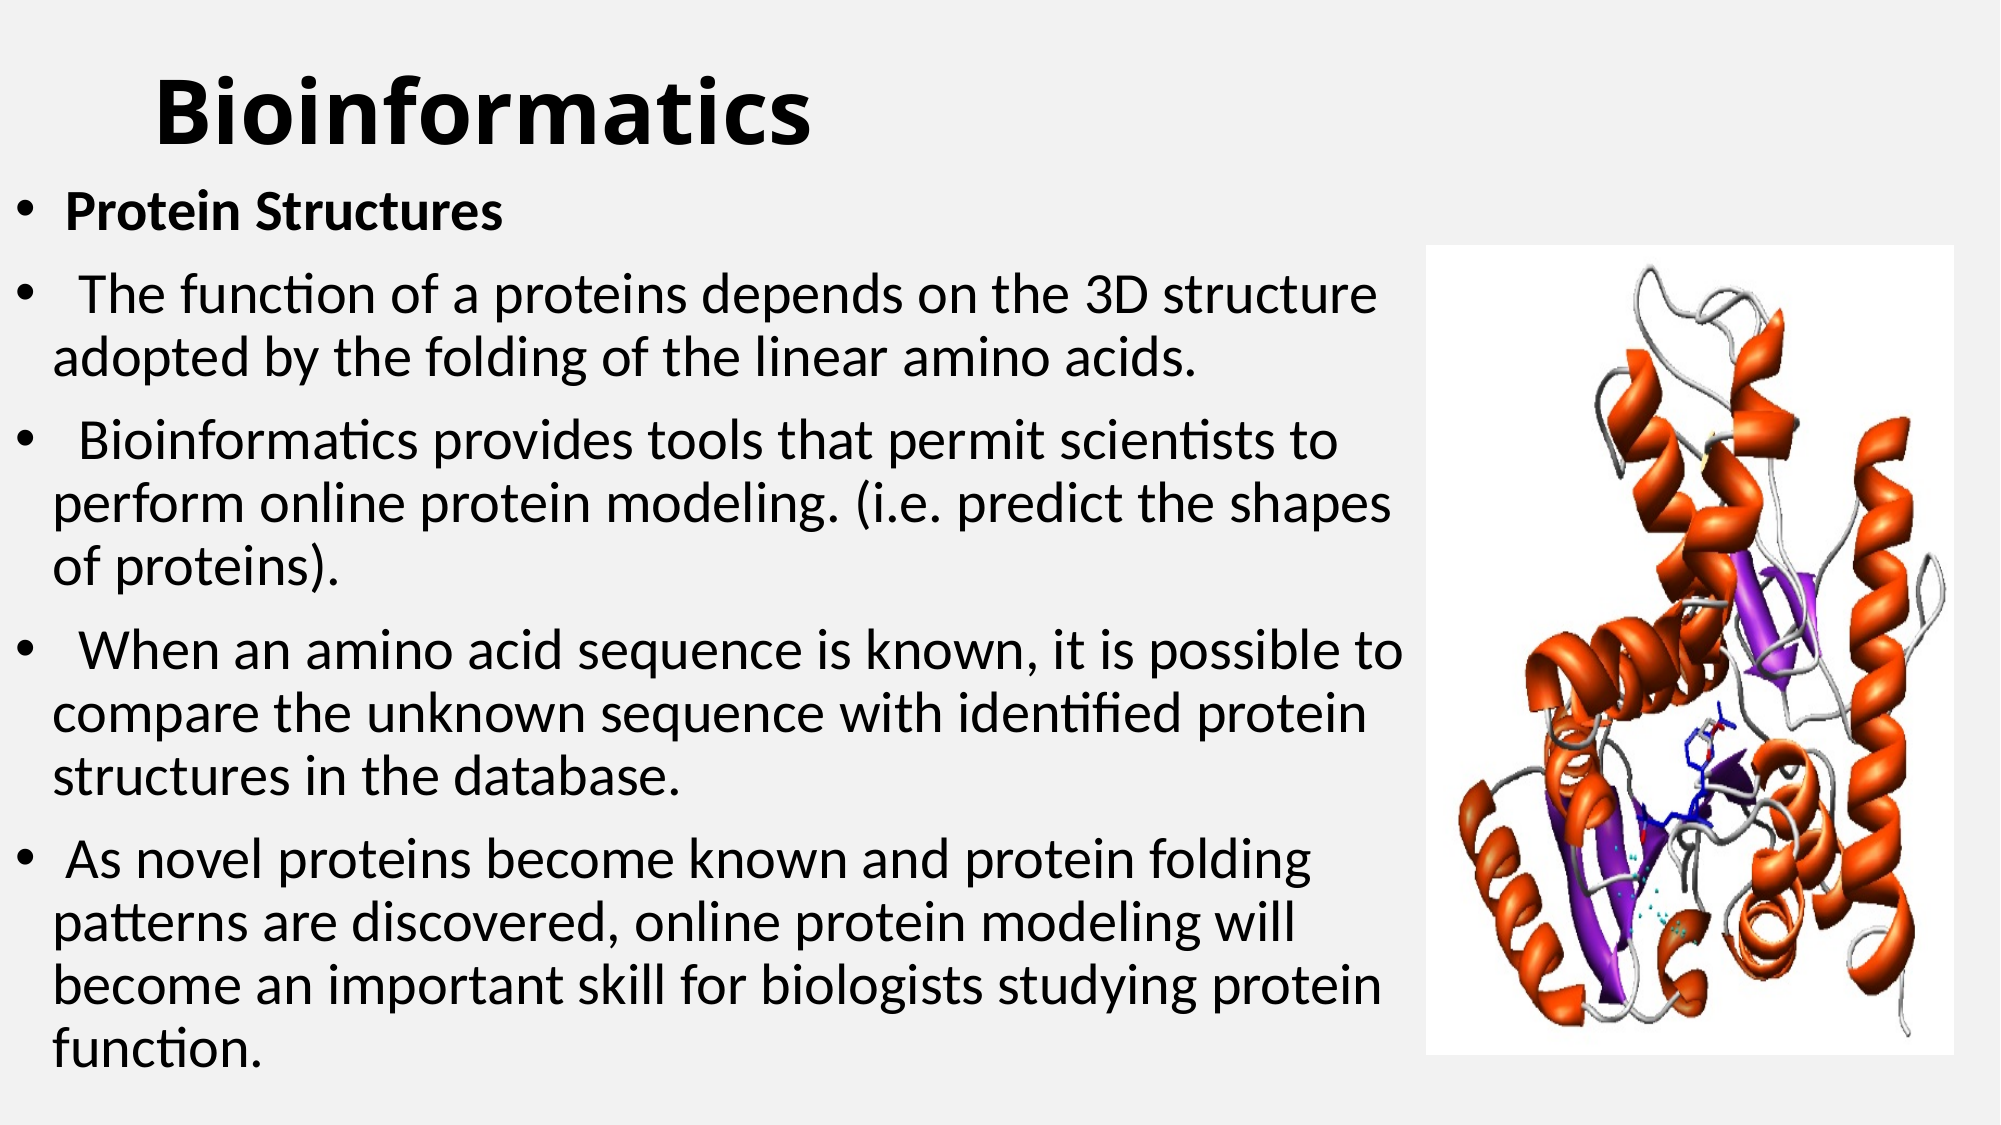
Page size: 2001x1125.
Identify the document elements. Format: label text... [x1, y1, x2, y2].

list Protein Structures The function of a proteins depends on the 3D structure adopted by the folding of the linear amino acids. Bioinformatics provides tools that permit scientists to perform online protein modeling. (i.e. predict the shapes of proteins). When an amino acid sequence is known, it is possible to compare the unknown sequence with identified protein structures in the database. As novel proteins become known and protein folding patterns are discovered, online protein modeling will become an important skill for biologists studying protein function. [0, 172, 1427, 1095]
title Bioinformatics [137, 59, 1863, 173]
picture [1426, 245, 1954, 1055]
